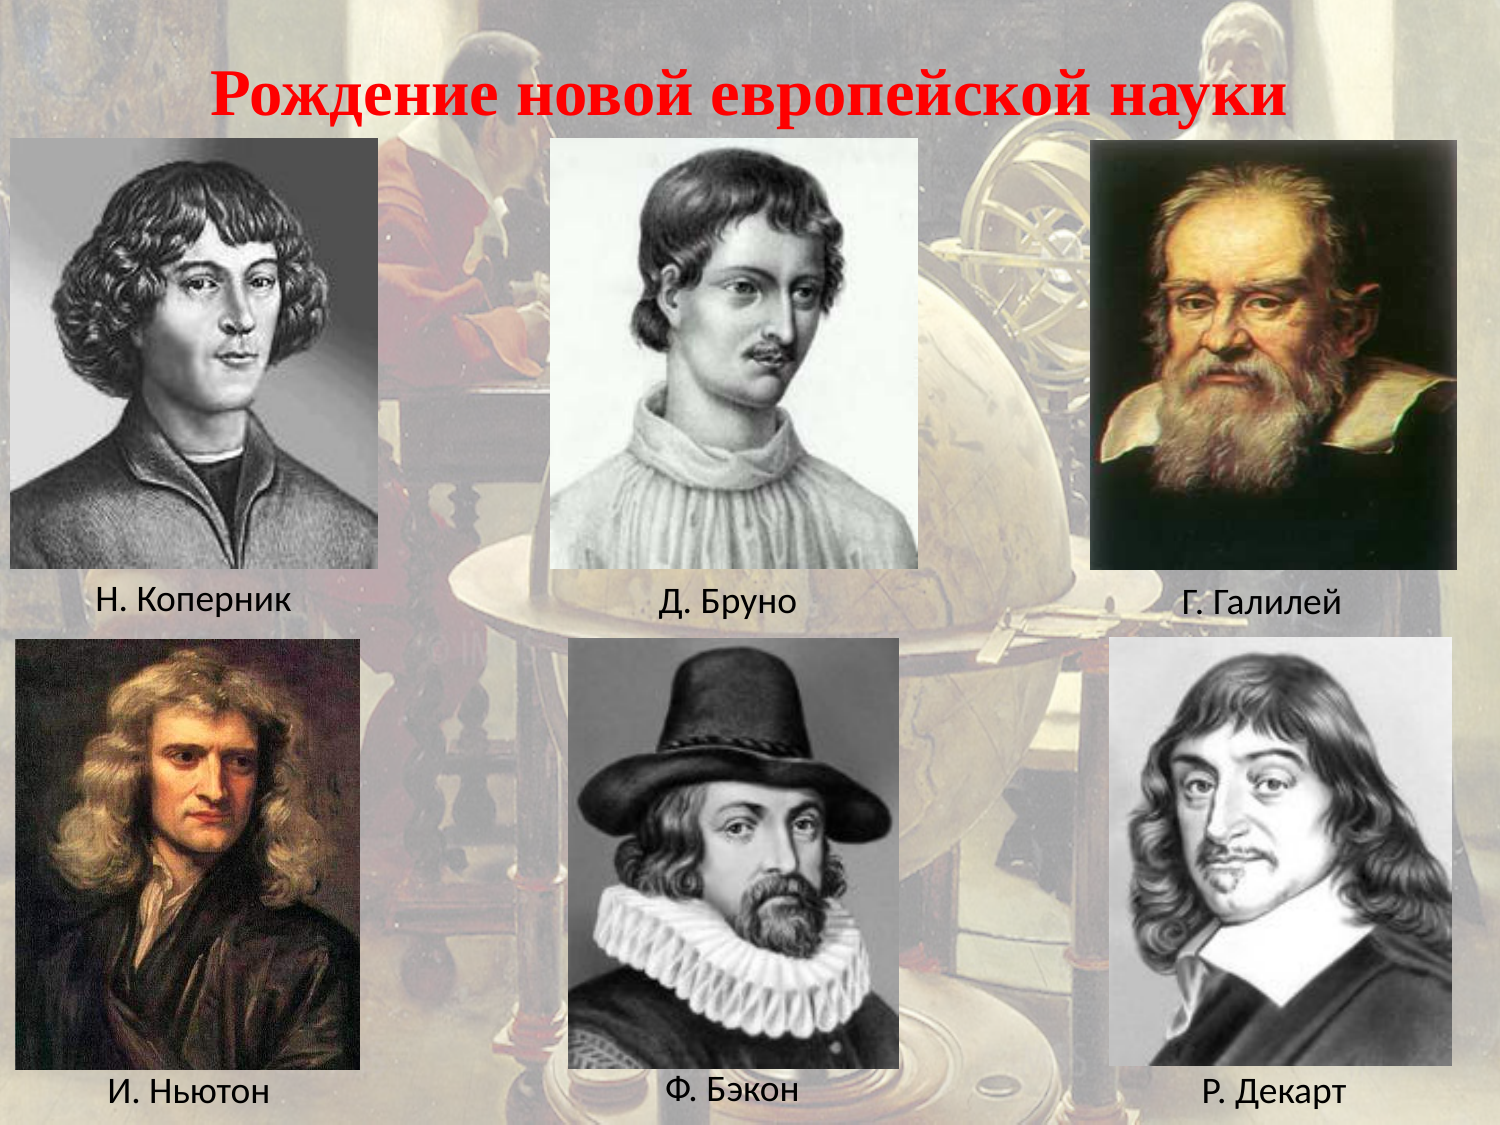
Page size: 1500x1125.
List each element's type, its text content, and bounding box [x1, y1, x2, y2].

text_box Д. Бруно [544, 568, 912, 628]
picture [10, 137, 378, 569]
text_box Н. Коперник [10, 575, 377, 627]
picture [1089, 140, 1457, 571]
picture [14, 639, 361, 1070]
picture [568, 638, 900, 1069]
text_box Р. Декарт [1109, 1074, 1440, 1119]
title Рождение новой европейской науки [75, 36, 1425, 141]
text_box Ф. Бэкон [572, 1076, 892, 1117]
picture [550, 137, 918, 569]
text_box И. Ньютон [17, 1077, 361, 1119]
picture [1108, 637, 1452, 1066]
text_box Г. Галилей [1097, 580, 1428, 630]
